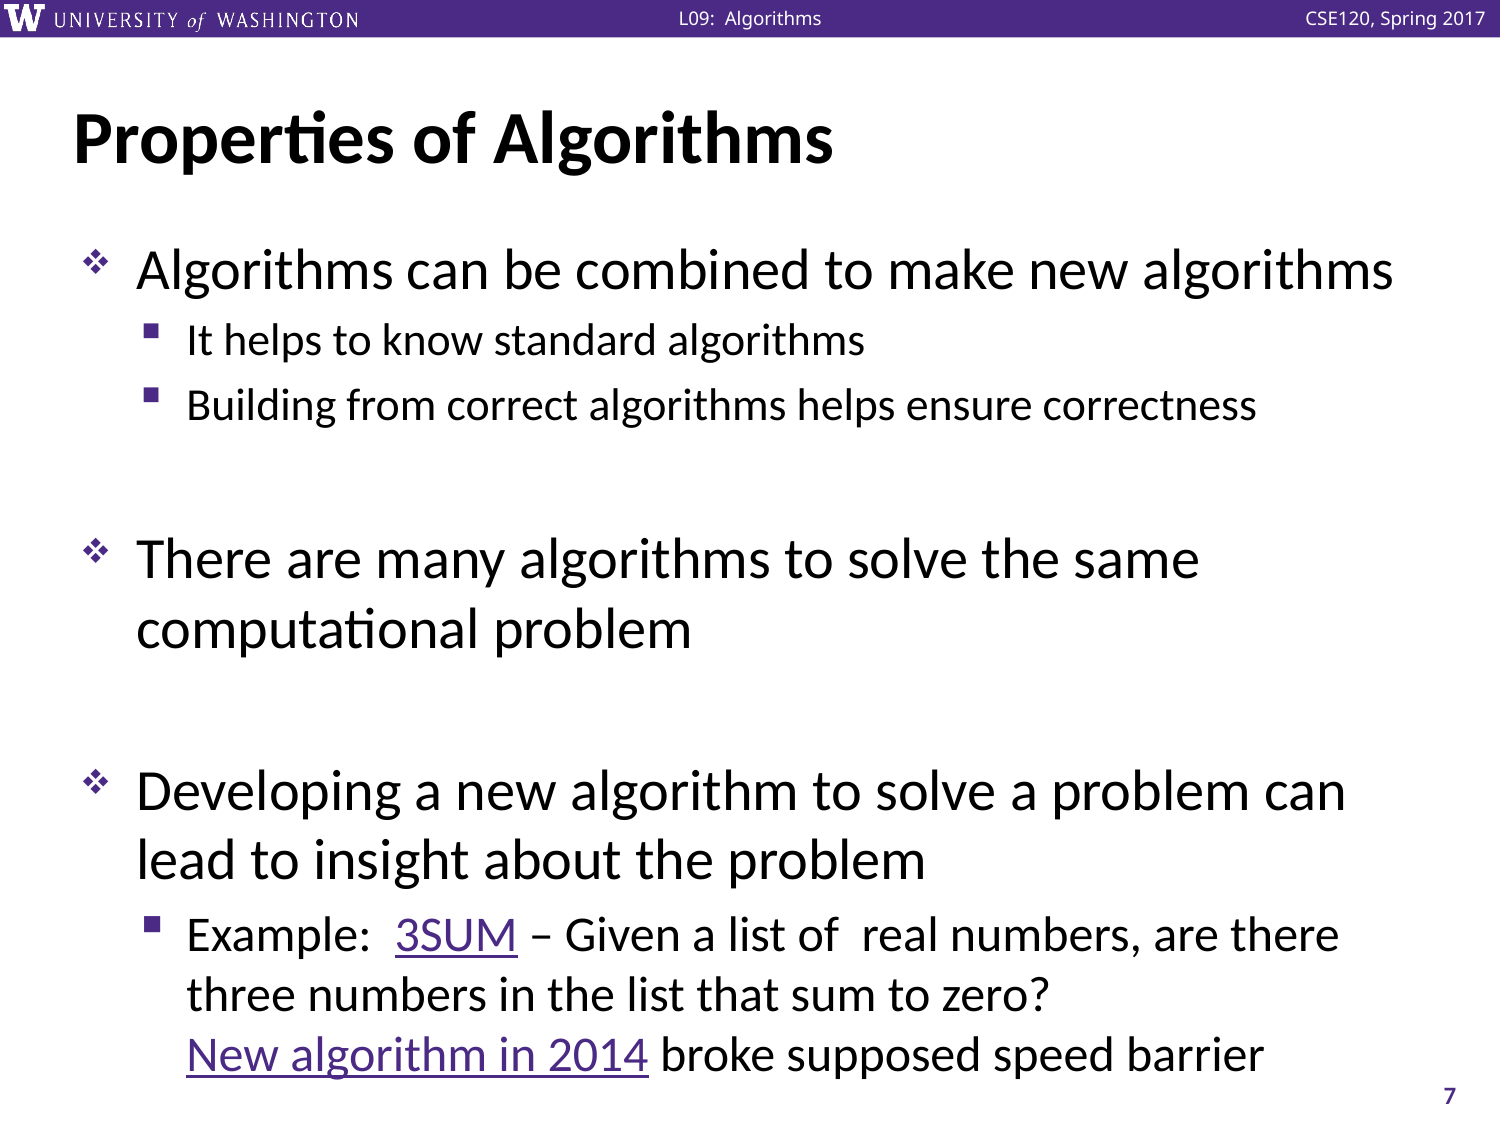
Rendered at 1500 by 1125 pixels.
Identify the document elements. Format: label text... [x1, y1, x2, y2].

slide_number 7 [1400, 1065, 1500, 1125]
title Properties of Algorithms [58, 71, 1438, 197]
picture [4, 4, 358, 32]
